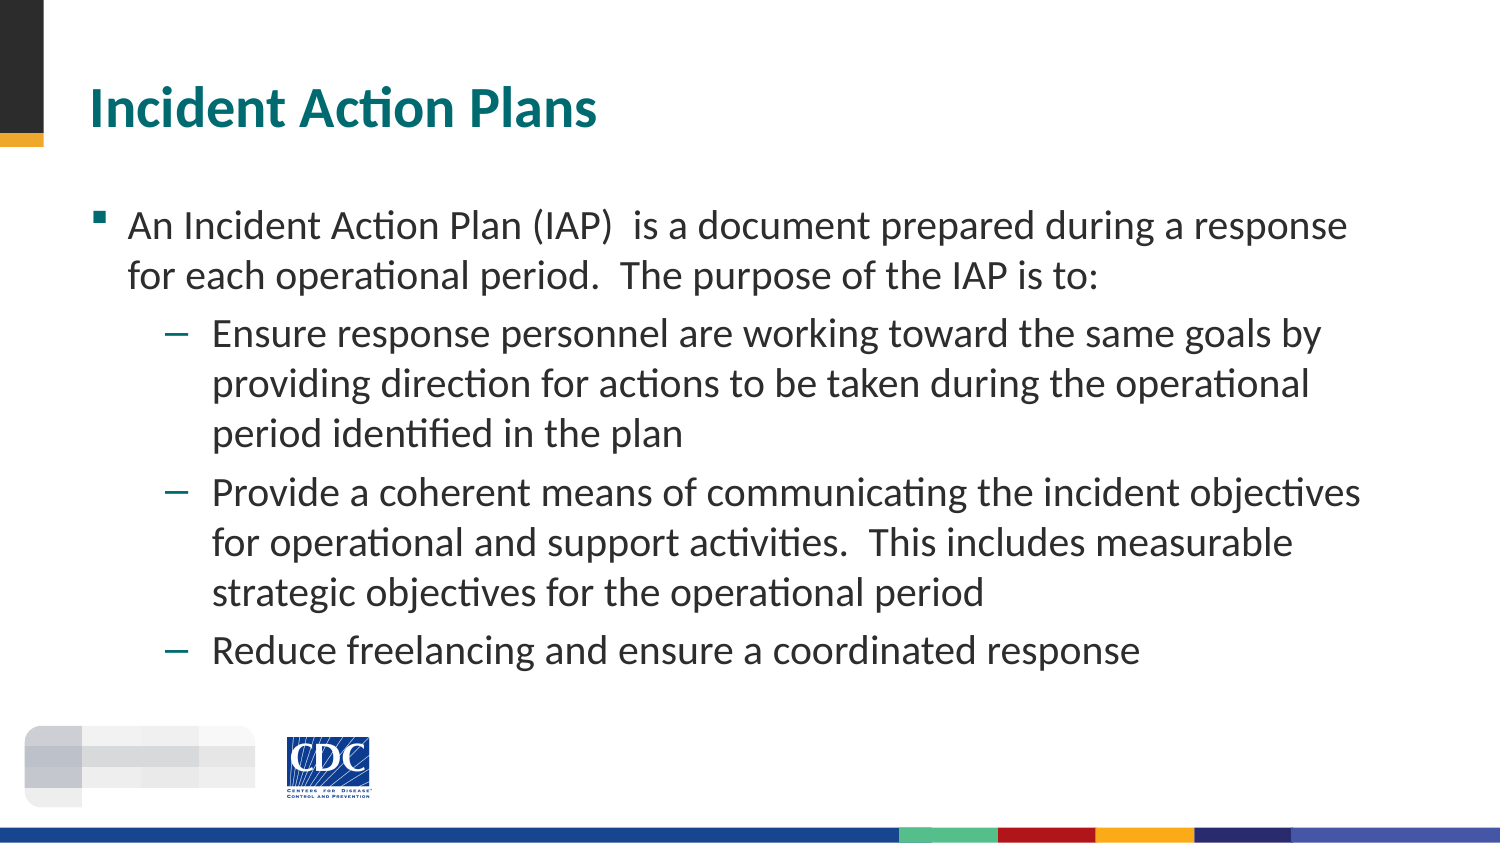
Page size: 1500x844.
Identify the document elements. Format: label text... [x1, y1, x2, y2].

list An Incident Action Plan (IAP) is a document prepared during a response for each operational period. The purpose of the IAP is to: Ensure response personnel are working toward the same goals by providing direction for actions to be taken during the operational period identified in the plan Provide a coherent means of communicating the incident objectives for operational and support activities. This includes measurable strategic objectives for the operational period Reduce freelancing and ensure a coordinated response [75, 190, 1414, 739]
title Incident Action Plans [75, 33, 1425, 147]
picture [287, 739, 372, 798]
